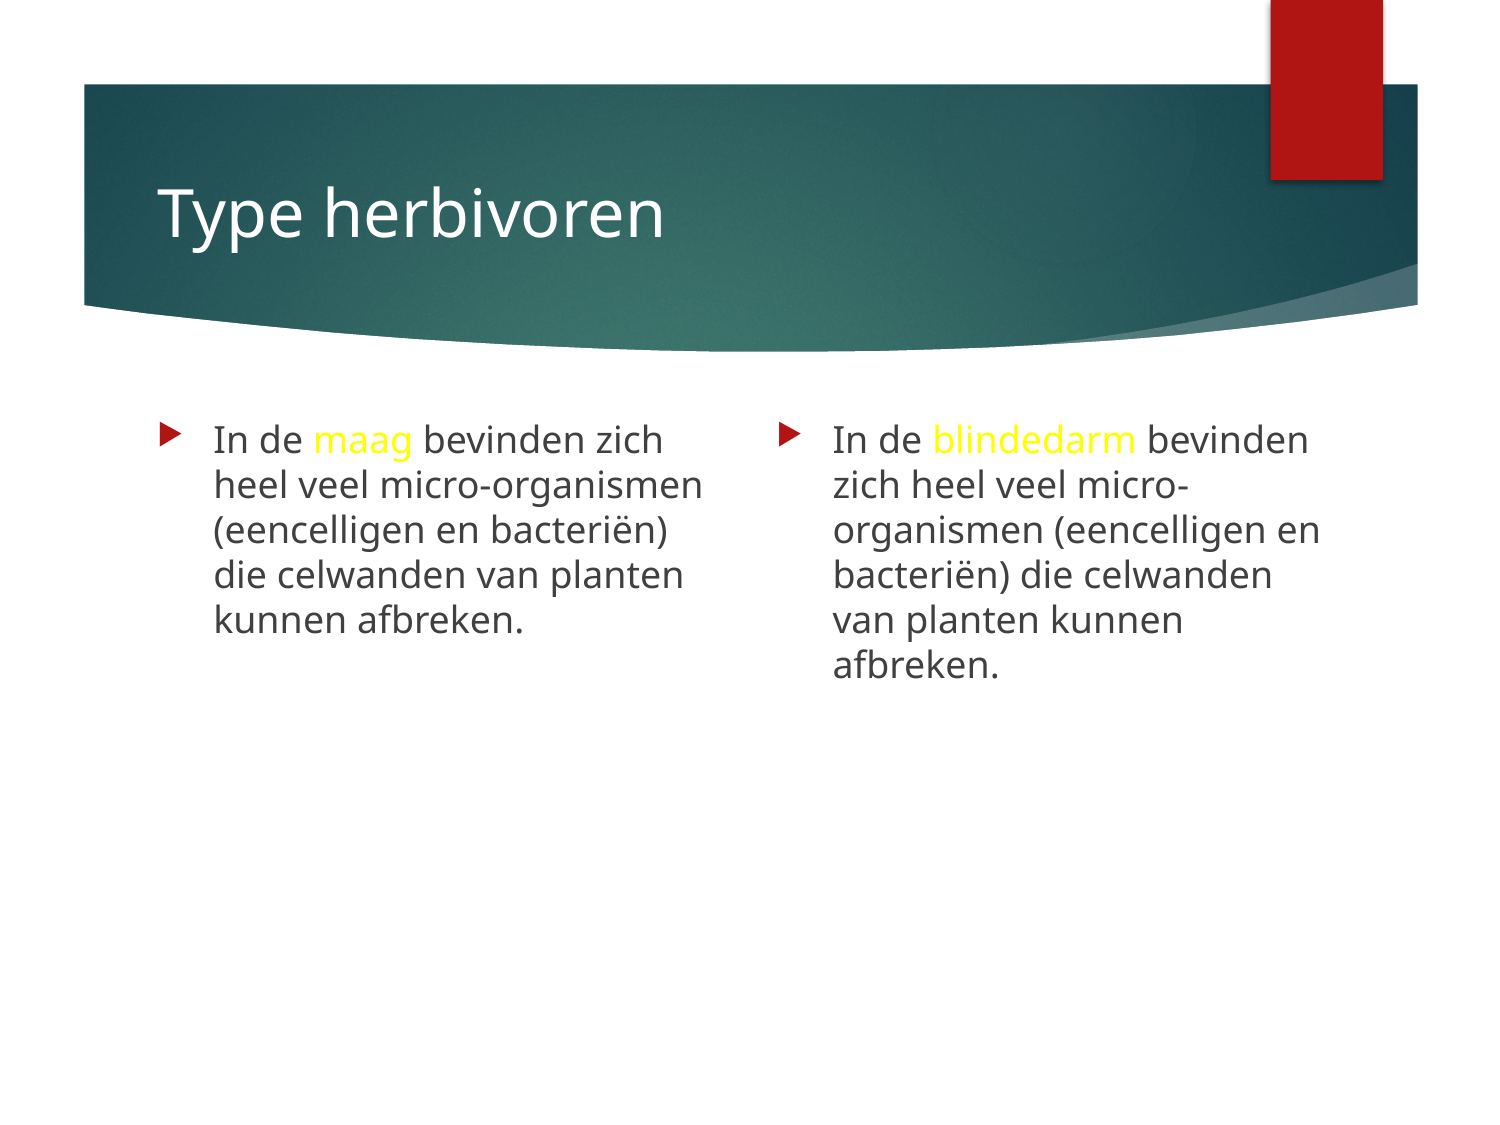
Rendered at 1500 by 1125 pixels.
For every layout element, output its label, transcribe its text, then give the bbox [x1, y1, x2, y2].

title Type herbivoren [142, 152, 1183, 269]
list In de maag bevinden zich heel veel micro-organismen (eencelligen en bacteriën) die celwanden van planten kunnen afbreken. [142, 408, 739, 988]
list In de blindedarm bevinden zich heel veel micro-organismen (eencelligen en bacteriën) die celwanden van planten kunnen afbreken. [761, 408, 1358, 992]
